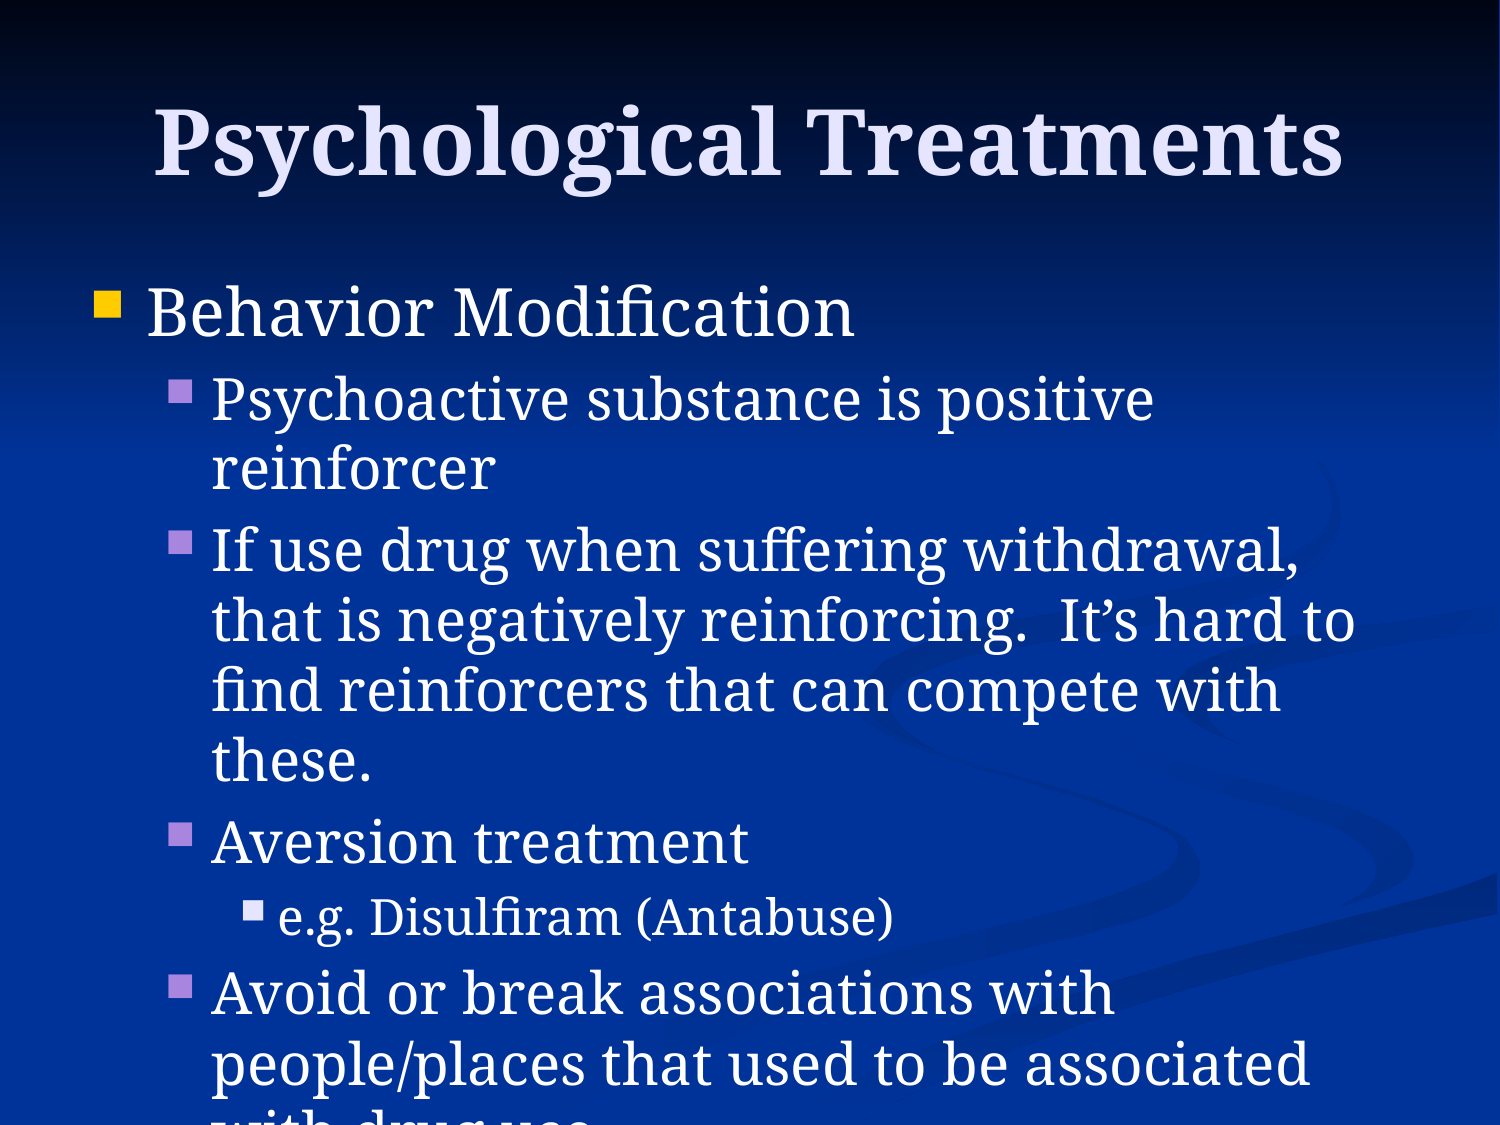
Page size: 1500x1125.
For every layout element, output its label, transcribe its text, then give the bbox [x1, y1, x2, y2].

list Behavior Modification Psychoactive substance is positive reinforcer If use drug when suffering withdrawal, that is negatively reinforcing. It’s hard to find reinforcers that can compete with these. Aversion treatment e.g. Disulfiram (Antabuse) Avoid or break associations with people/places that used to be associated with drug use [74, 262, 1426, 1006]
title Psychological Treatments [74, 44, 1426, 233]
